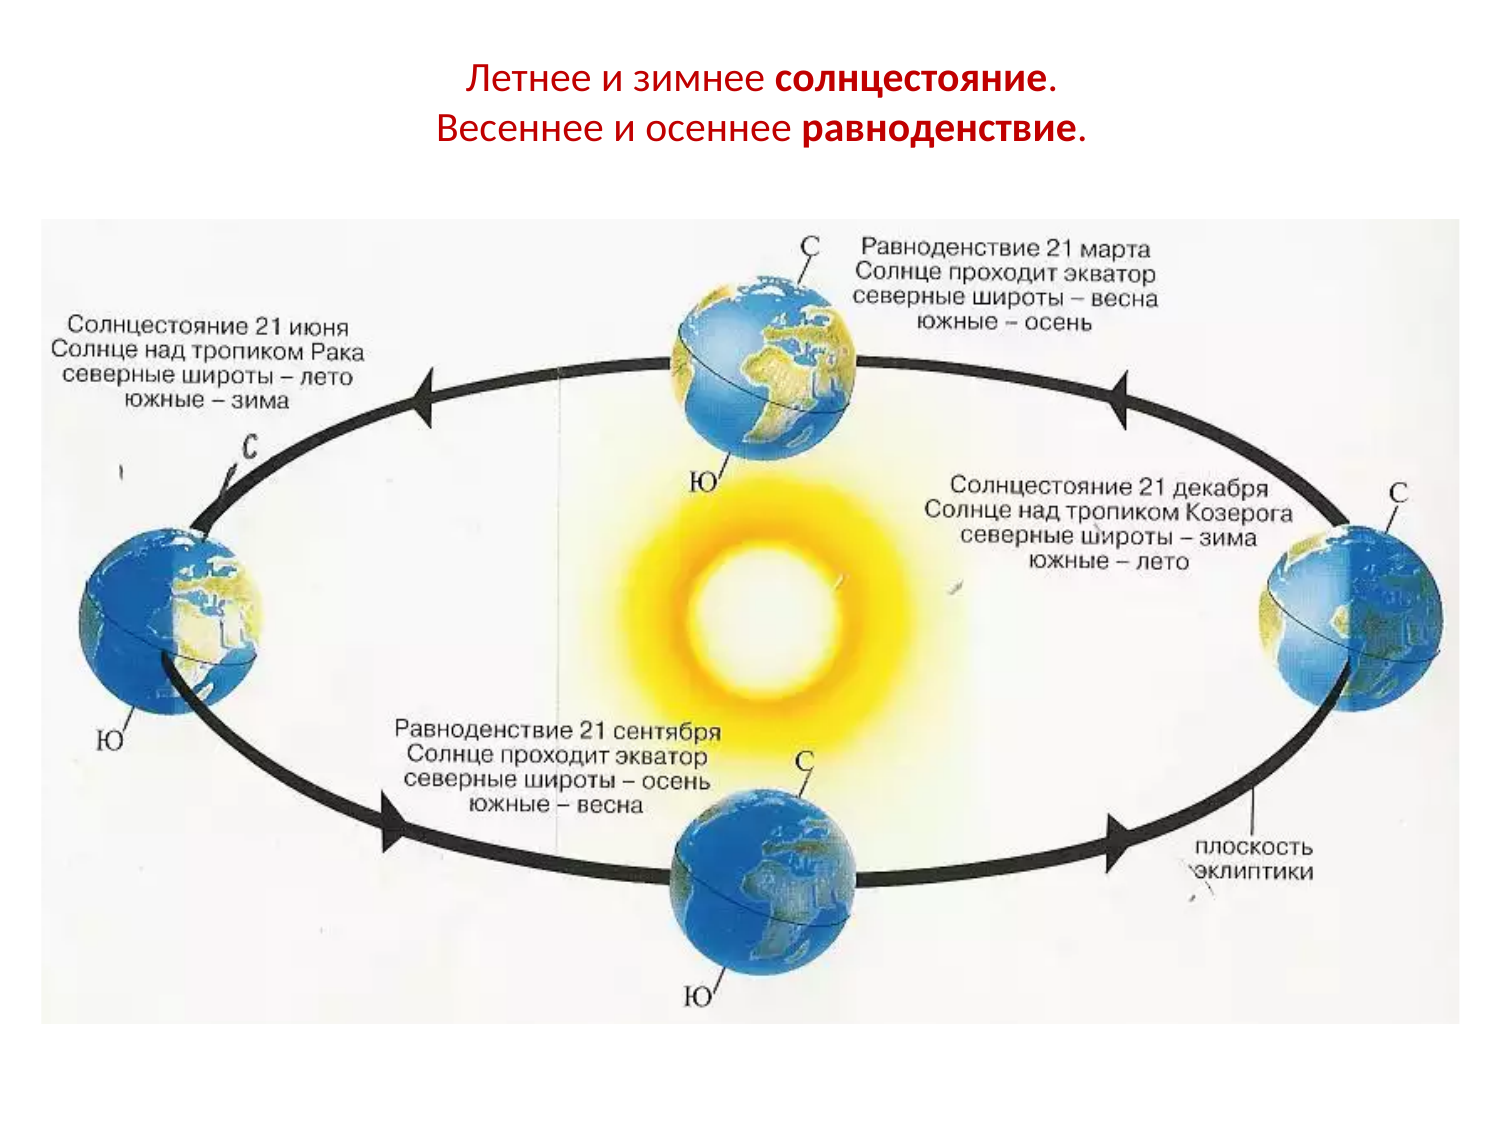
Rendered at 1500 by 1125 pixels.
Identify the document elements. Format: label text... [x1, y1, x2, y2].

picture [40, 219, 1460, 1024]
text_box Летнее и зимнее солнцестояние. Весеннее и осеннее равноденствие. [123, 42, 1400, 158]
